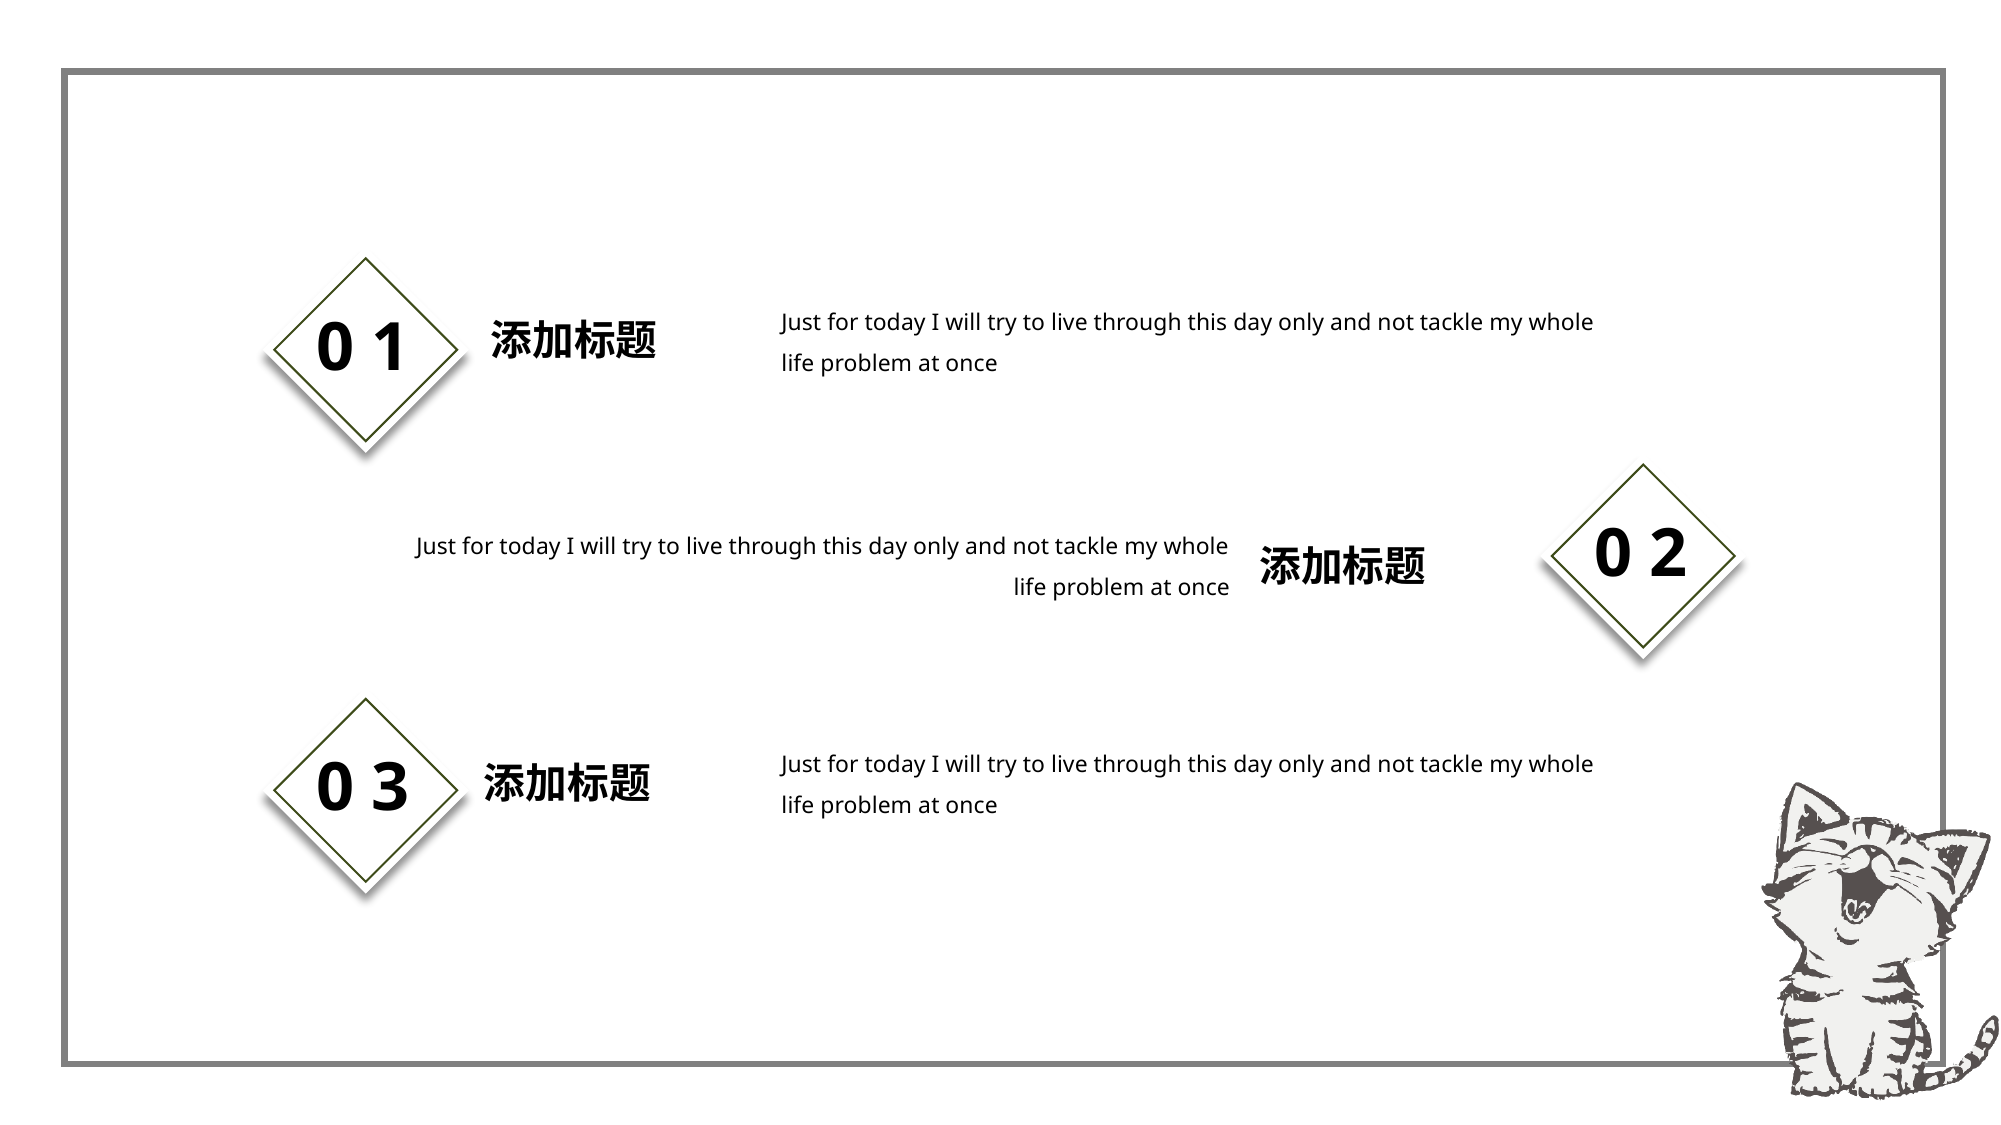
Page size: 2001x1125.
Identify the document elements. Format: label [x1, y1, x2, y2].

text_box [64, 70, 1944, 1065]
text_box [262, 687, 1623, 894]
picture [1673, 733, 2000, 1125]
text_box [388, 452, 1747, 660]
text_box [262, 246, 1623, 453]
